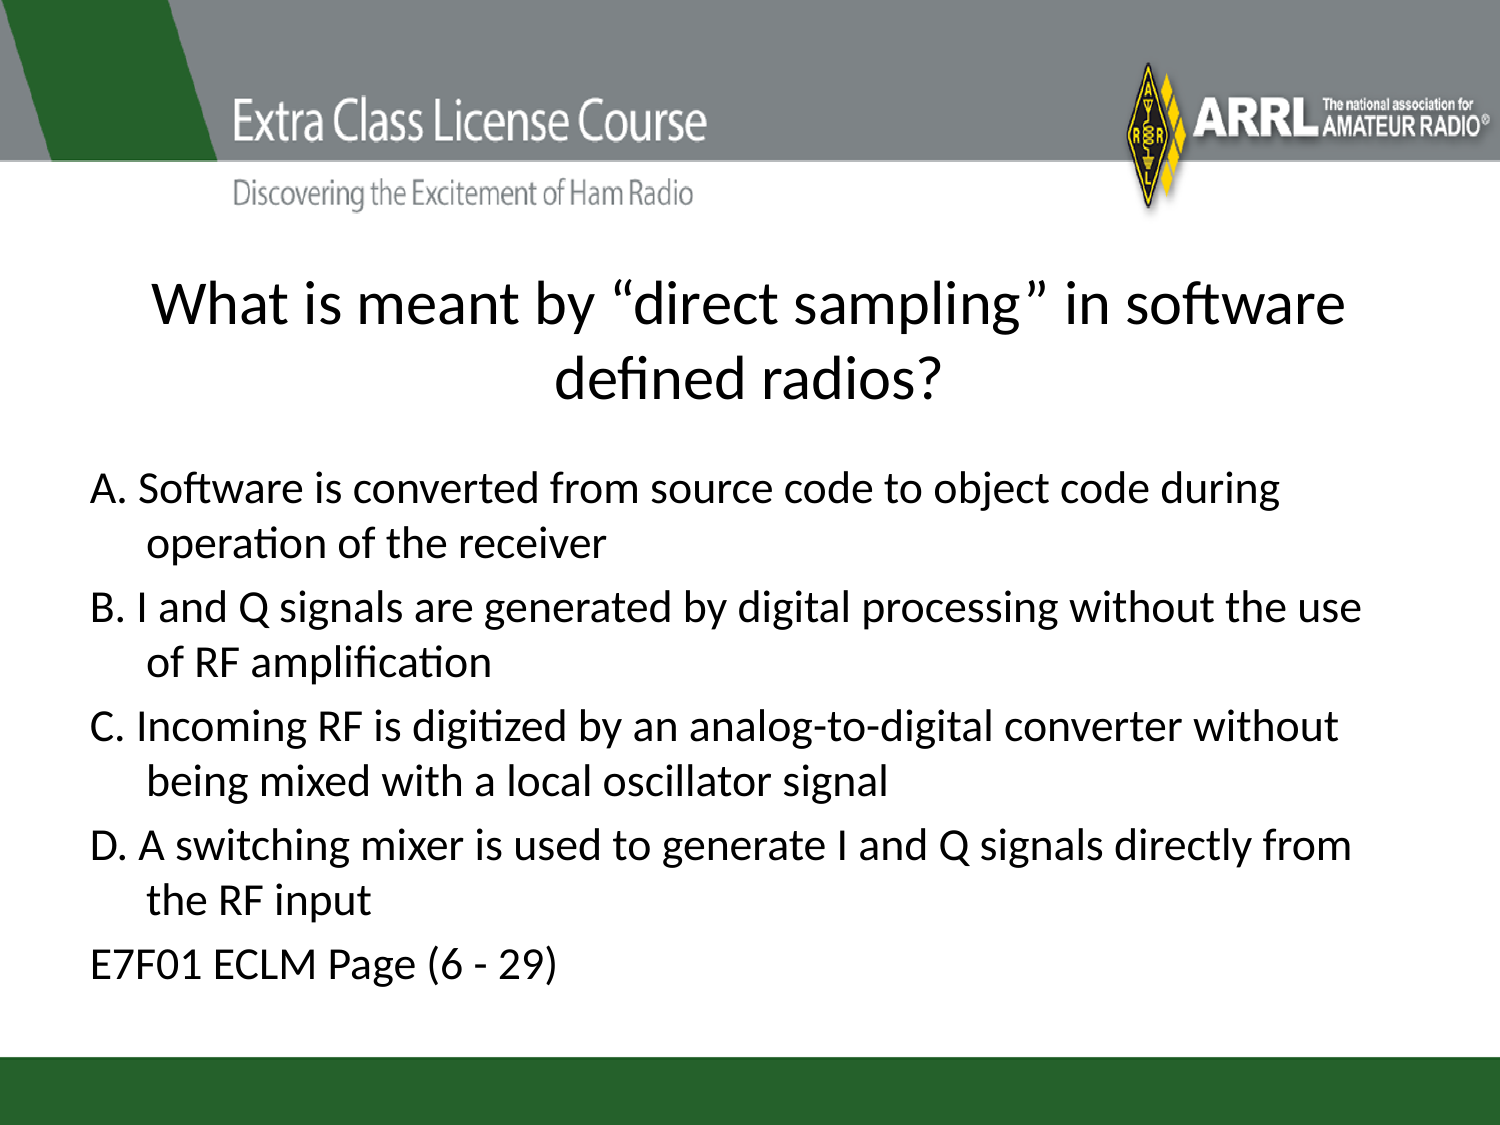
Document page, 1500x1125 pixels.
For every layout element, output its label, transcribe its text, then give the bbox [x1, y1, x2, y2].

picture [0, 0, 1500, 1125]
title What is meant by “direct sampling” in software defined radios? [75, 254, 1425, 435]
list A. Software is converted from source code to object code during operation of the receiver B. I and Q signals are generated by digital processing without the use of RF amplification C. Incoming RF is digitized by an analog-to-digital converter without being mixed with a local oscillator signal D. A switching mixer is used to generate I and Q signals directly from the RF input E7F01 ECLM Page (6 - 29) [75, 450, 1425, 968]
